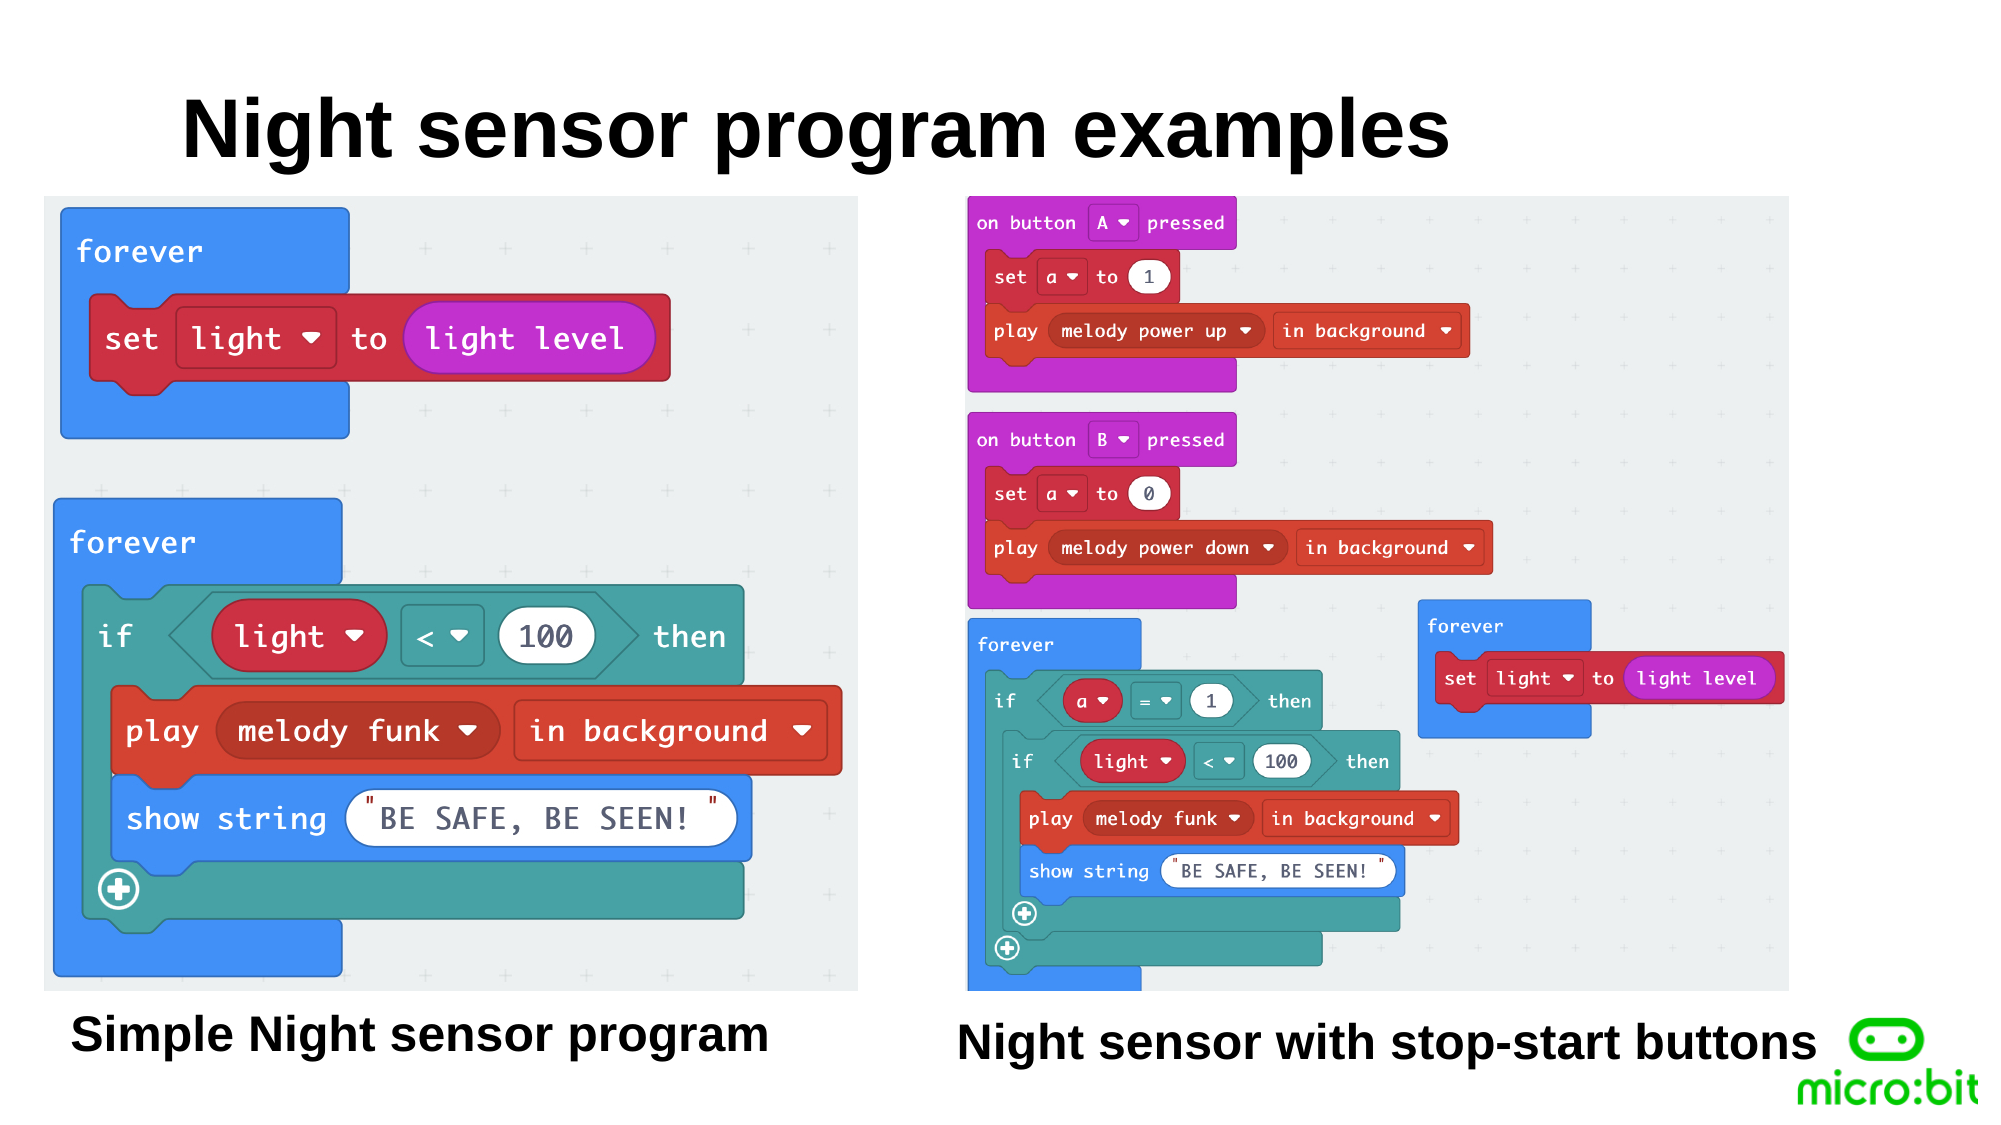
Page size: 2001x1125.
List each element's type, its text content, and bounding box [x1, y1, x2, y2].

picture [965, 195, 1789, 992]
text_box Night sensor with stop-start buttons [941, 1001, 1834, 1077]
picture [1797, 1017, 1978, 1106]
picture [44, 195, 858, 992]
text_box Simple Night sensor program [55, 999, 786, 1069]
text_box Night sensor program examples [166, 60, 1918, 884]
